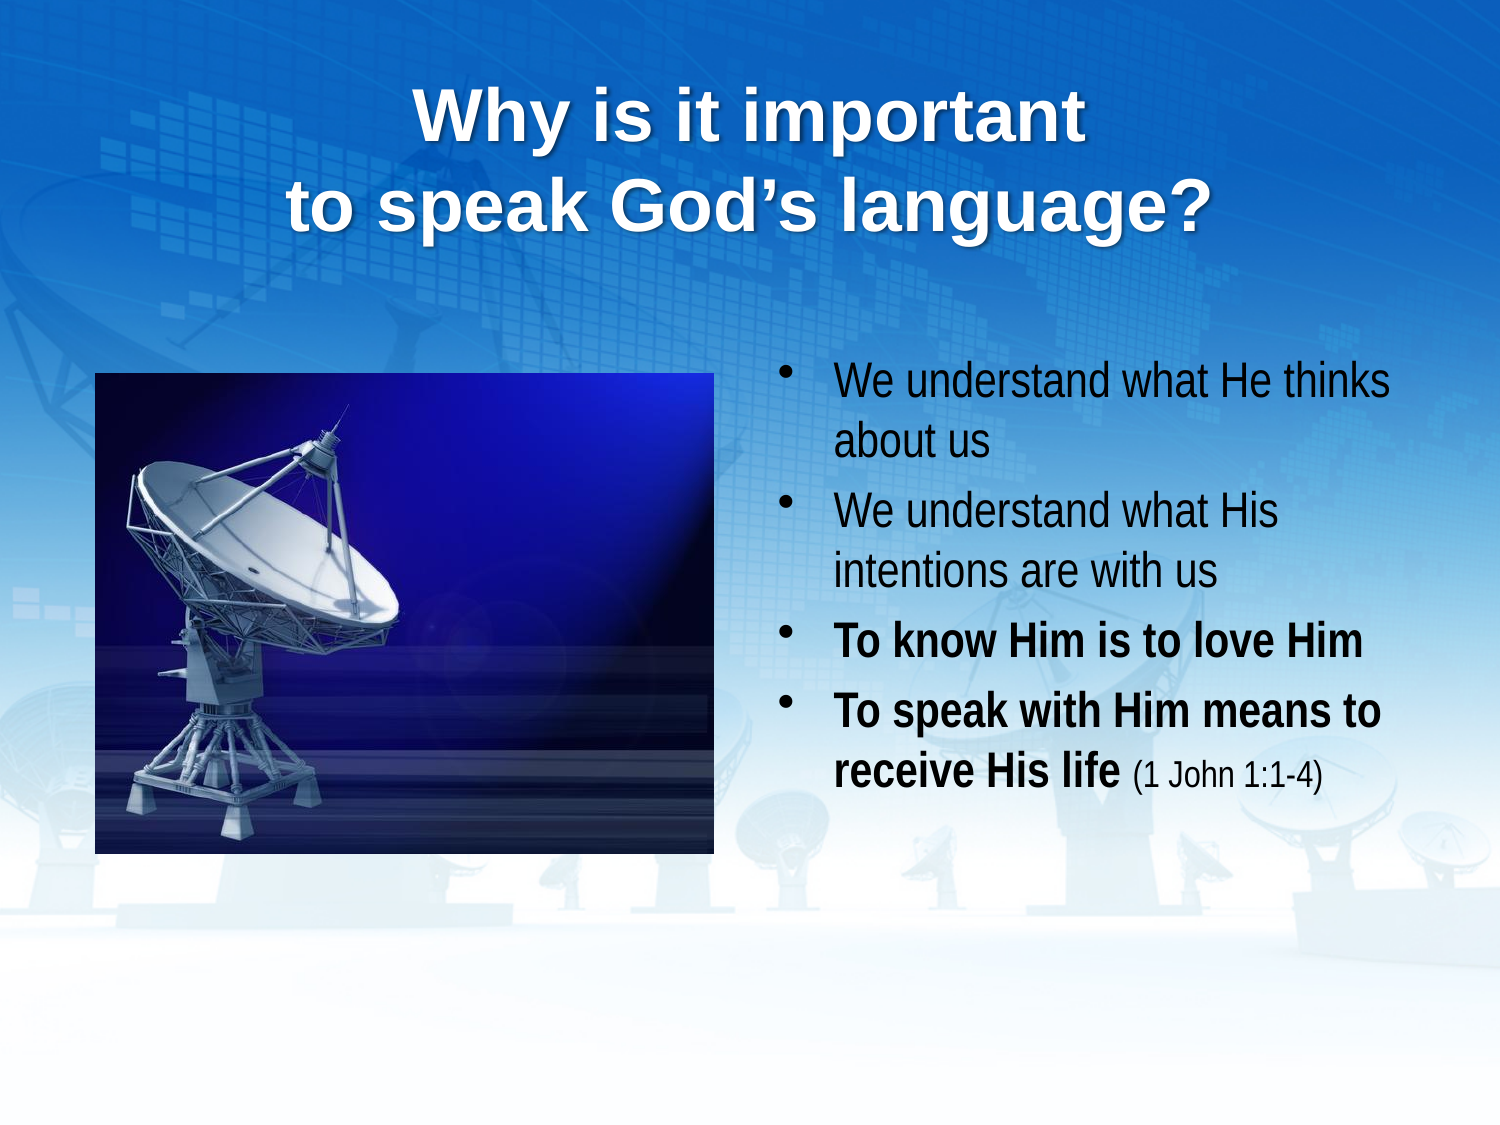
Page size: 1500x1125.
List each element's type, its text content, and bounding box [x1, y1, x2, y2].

title Why is it important to speak God’s language? [74, 62, 1426, 251]
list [95, 373, 714, 855]
list We understand what He thinks about us We understand what His intentions are with us To know Him is to love Him To speak with Him means to receive His life (1 John 1:1-4) [762, 339, 1426, 855]
picture [0, 0, 1500, 1125]
